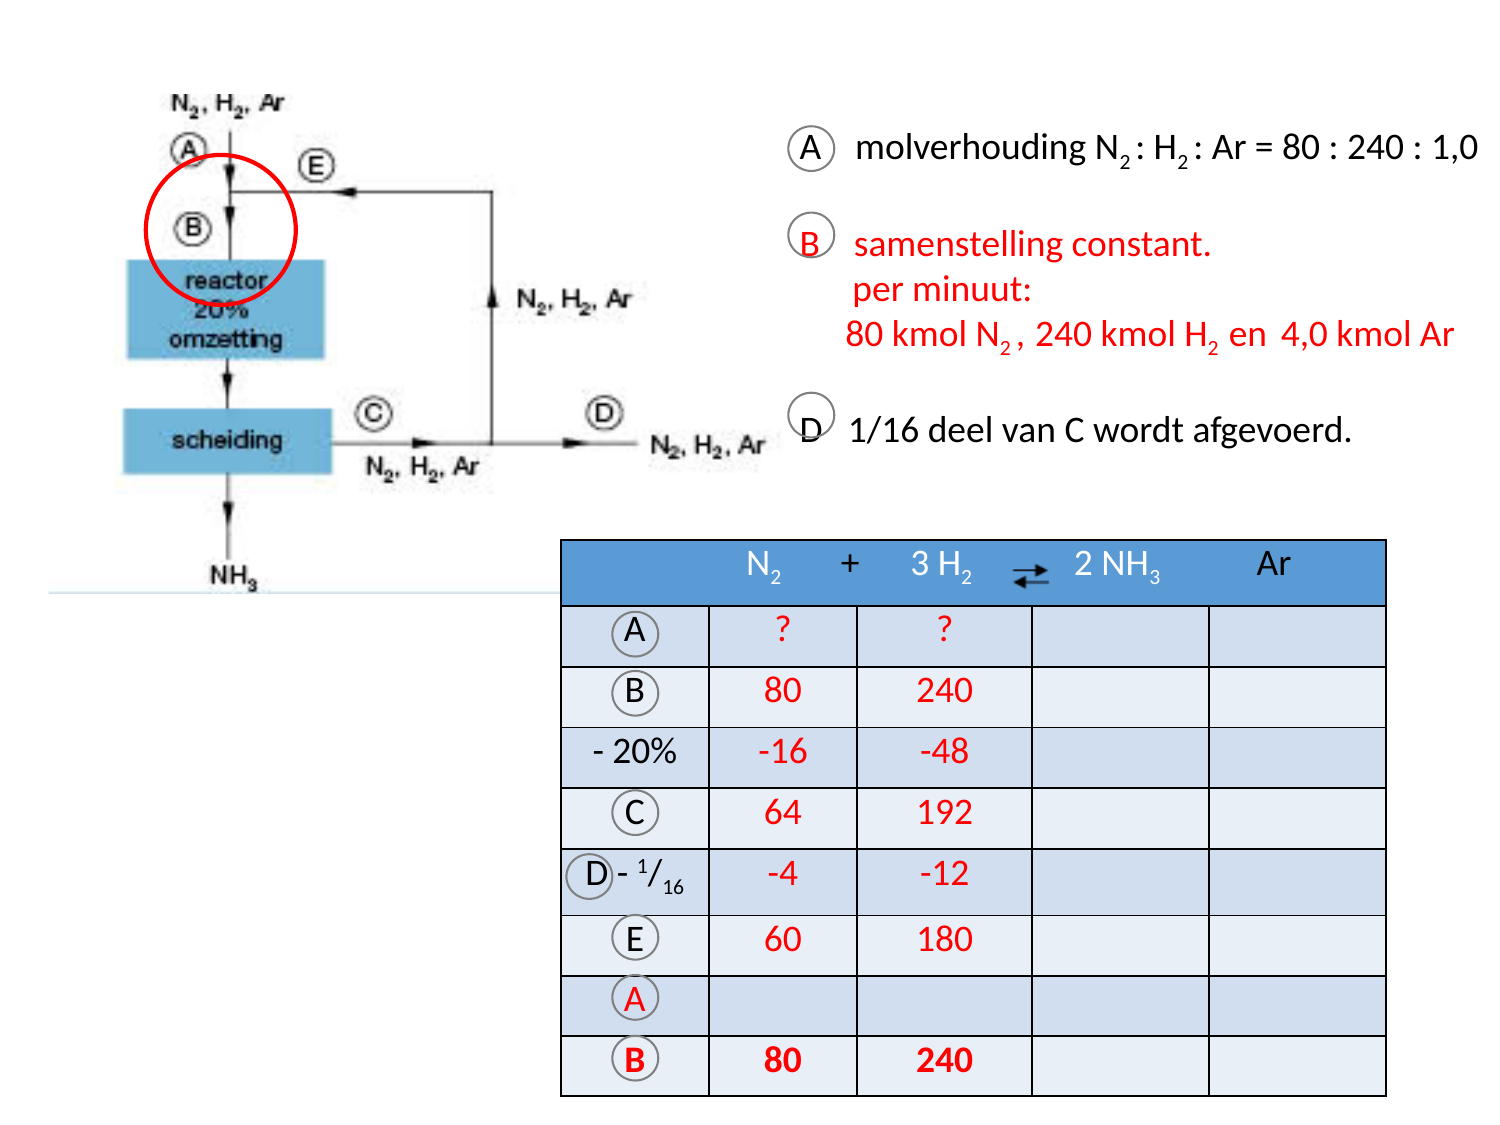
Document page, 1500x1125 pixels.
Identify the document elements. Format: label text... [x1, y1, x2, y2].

table_cell [1210, 789, 1385, 848]
table_cell -12 [858, 850, 1031, 915]
table_cell [1033, 916, 1208, 975]
table_cell [710, 977, 856, 1035]
table_cell E [562, 916, 708, 975]
table_cell [1033, 668, 1208, 727]
table_cell [1210, 916, 1385, 975]
table_cell 192 [858, 789, 1031, 848]
table_cell -4 [710, 850, 856, 915]
table_cell [1033, 728, 1208, 787]
table_cell 240 [858, 668, 1031, 727]
table_cell 64 [710, 789, 856, 848]
text_box [565, 853, 614, 900]
table_cell A [562, 977, 708, 1035]
table_cell 80 [710, 1037, 856, 1095]
text_box [611, 610, 660, 658]
text_box [807, 211, 836, 259]
table_cell B [562, 668, 708, 727]
table_cell 60 [710, 916, 856, 975]
picture [1011, 560, 1054, 594]
table_header N2 + 3 H2 2 NH3 Ar [562, 541, 1385, 605]
table_cell ? [858, 607, 1031, 666]
picture [48, 93, 807, 594]
table_cell -48 [858, 728, 1031, 787]
table_cell 240 [858, 1037, 1031, 1095]
table_cell [1033, 977, 1208, 1035]
table_cell A [562, 607, 708, 666]
table_cell [1210, 728, 1385, 787]
text_box [611, 913, 660, 961]
table_cell [1033, 607, 1208, 666]
table_cell [1210, 977, 1385, 1035]
text_box [807, 125, 836, 173]
text_box [611, 1034, 660, 1082]
table_cell [1210, 668, 1385, 727]
table_cell ? [710, 607, 856, 666]
table_cell [858, 977, 1031, 1035]
table_cell [1033, 789, 1208, 848]
table_cell -16 [710, 728, 856, 787]
table_cell [1033, 850, 1208, 915]
table_cell [1210, 607, 1385, 666]
table_cell B [562, 1037, 708, 1095]
text_box A molverhouding N2 : H2 : Ar = 80 : 240 : 1,0 B samenstelling constant. per minuut: 80 kmol N2 , 240 kmol H2 en 4,0 kmol Ar D 1/16 deel van C wordt afgevoerd. [125, 70, 1500, 548]
table_cell D - 1/16 [562, 850, 708, 915]
table_cell [1210, 1037, 1385, 1095]
text_box [611, 669, 660, 717]
table_cell [1033, 1037, 1208, 1095]
text_box [807, 391, 836, 439]
text_box [611, 974, 660, 1021]
table_cell [1210, 850, 1385, 915]
table_cell 180 [858, 916, 1031, 975]
table_cell C [562, 789, 708, 848]
text_box [611, 789, 660, 837]
table_cell - 20% [562, 728, 708, 787]
table_cell 80 [710, 668, 856, 727]
